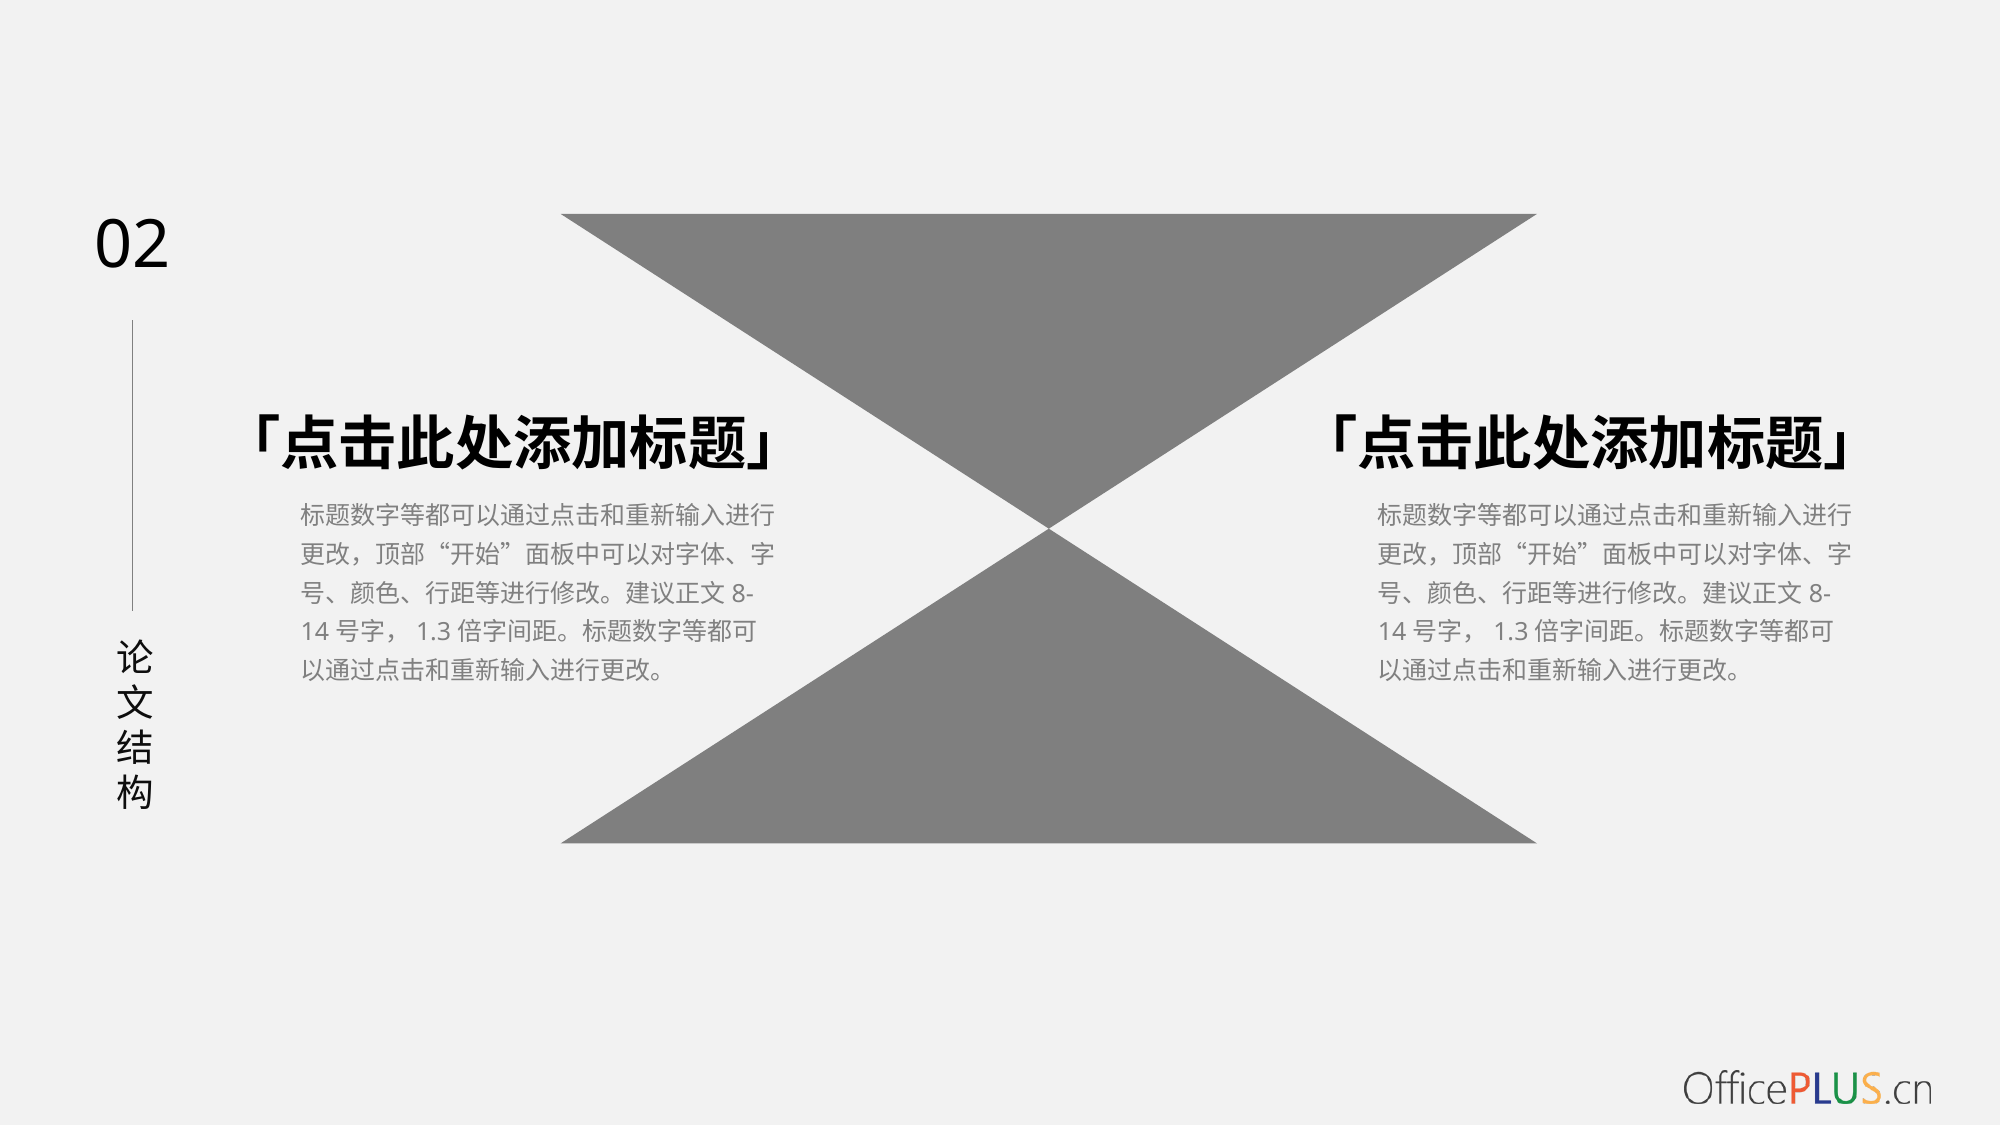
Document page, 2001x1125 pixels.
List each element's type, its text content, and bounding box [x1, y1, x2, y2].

text_box 论文结构 [101, 626, 164, 822]
text_box 标题数字等都可以通过点击和重新输入进行更改，顶部“开始”面板中可以对字体、字号、颜色、行距等进行修改。建议正文8-14号字，1.3倍字间距。标题数字等都可以通过点击和重新输入进行更改。 [1363, 482, 1870, 693]
text_box 02 [79, 193, 186, 289]
text_box [557, 212, 1541, 845]
text_box 标题数字等都可以通过点击和重新输入进行更改，顶部“开始”面板中可以对字体、字号、颜色、行距等进行修改。建议正文8-14号字，1.3倍字间距。标题数字等都可以通过点击和重新输入进行更改。 [285, 482, 793, 693]
text_box 「点击此处添加标题」 [1284, 398, 1965, 484]
picture [1684, 1070, 1931, 1104]
text_box 「点击此处添加标题」 [207, 398, 888, 484]
